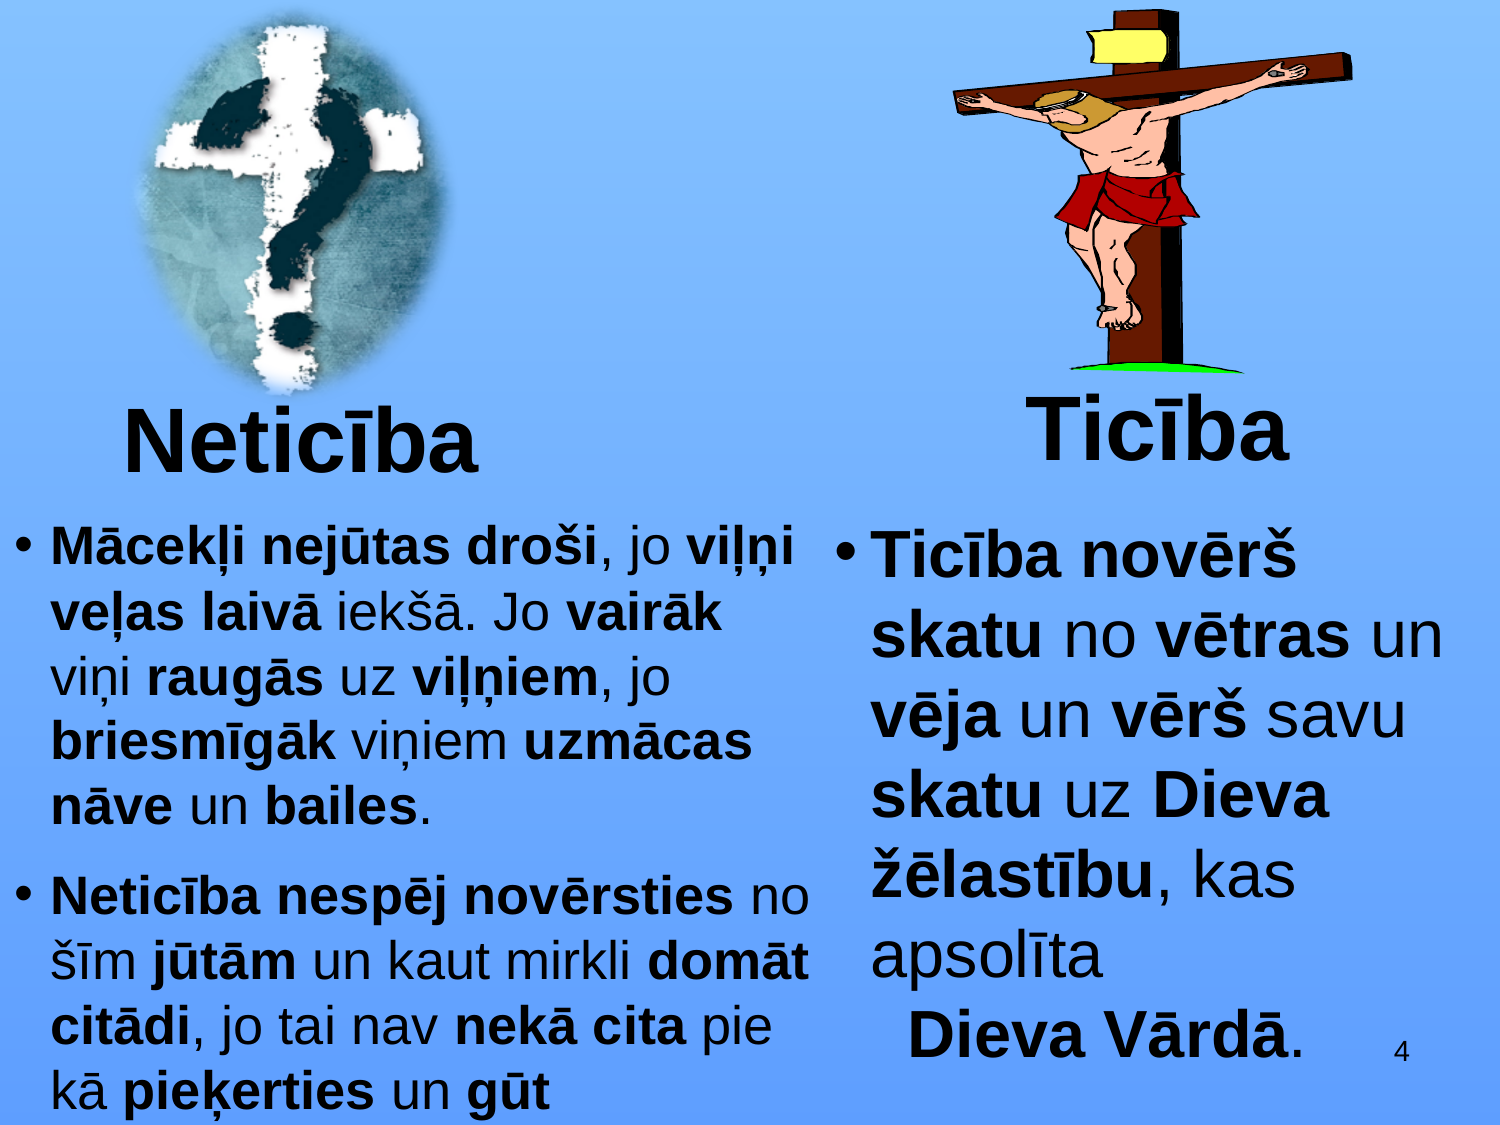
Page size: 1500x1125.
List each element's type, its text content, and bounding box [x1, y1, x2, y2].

text_box Neticība [41, 373, 561, 503]
text_box Mācekļi nejūtas droši, jo viļņi veļas laivā iekšā. Jo vairāk viņi raugās uz viļņiem, jo briesmīgāk viņiem uzmācas nāve un bailes. Neticība nespēj novērsties no šīm jūtām un kaut mirkli domāt citādi, jo tai nav nekā cita pie kā pieķerties un gūt mierinājumu. [0, 503, 820, 1125]
picture [123, 0, 461, 410]
text_box Ticība [832, 361, 1483, 503]
picture [950, 9, 1353, 374]
text_box Ticība novērš skatu no vētras un vēja un vērš savu skatu uz Dieva žēlastību, kas apsolīta Dieva Vārdā. [820, 503, 1500, 1125]
